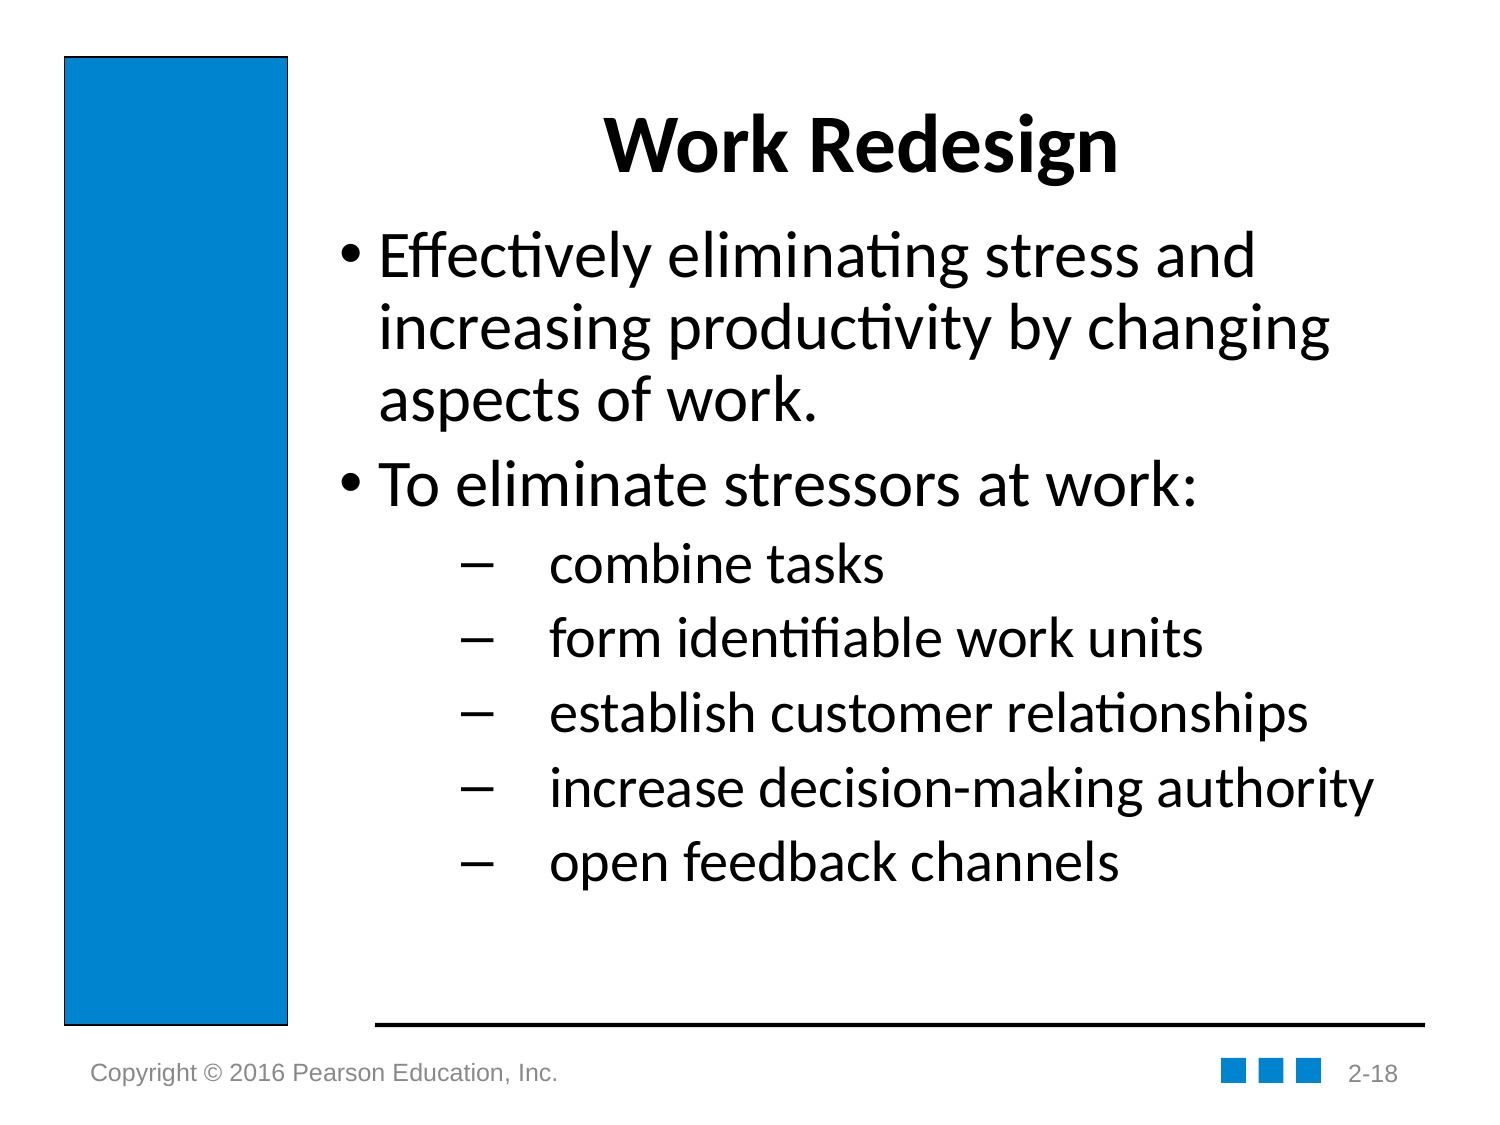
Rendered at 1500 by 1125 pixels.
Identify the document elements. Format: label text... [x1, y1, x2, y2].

list Effectively eliminating stress and increasing productivity by changing aspects of work. To eliminate stressors at work: combine tasks form identifiable work units establish customer relationships increase decision-making authority open feedback channels [324, 212, 1450, 1013]
text_box [1221, 1057, 1246, 1083]
text_box 2-18 [1333, 1050, 1421, 1095]
title Work Redesign [300, 45, 1425, 233]
text_box [1296, 1057, 1321, 1083]
text_box [64, 56, 288, 1025]
text_box Copyright © 2016 Pearson Education, Inc. [75, 1055, 625, 1088]
text_box [1258, 1057, 1284, 1083]
